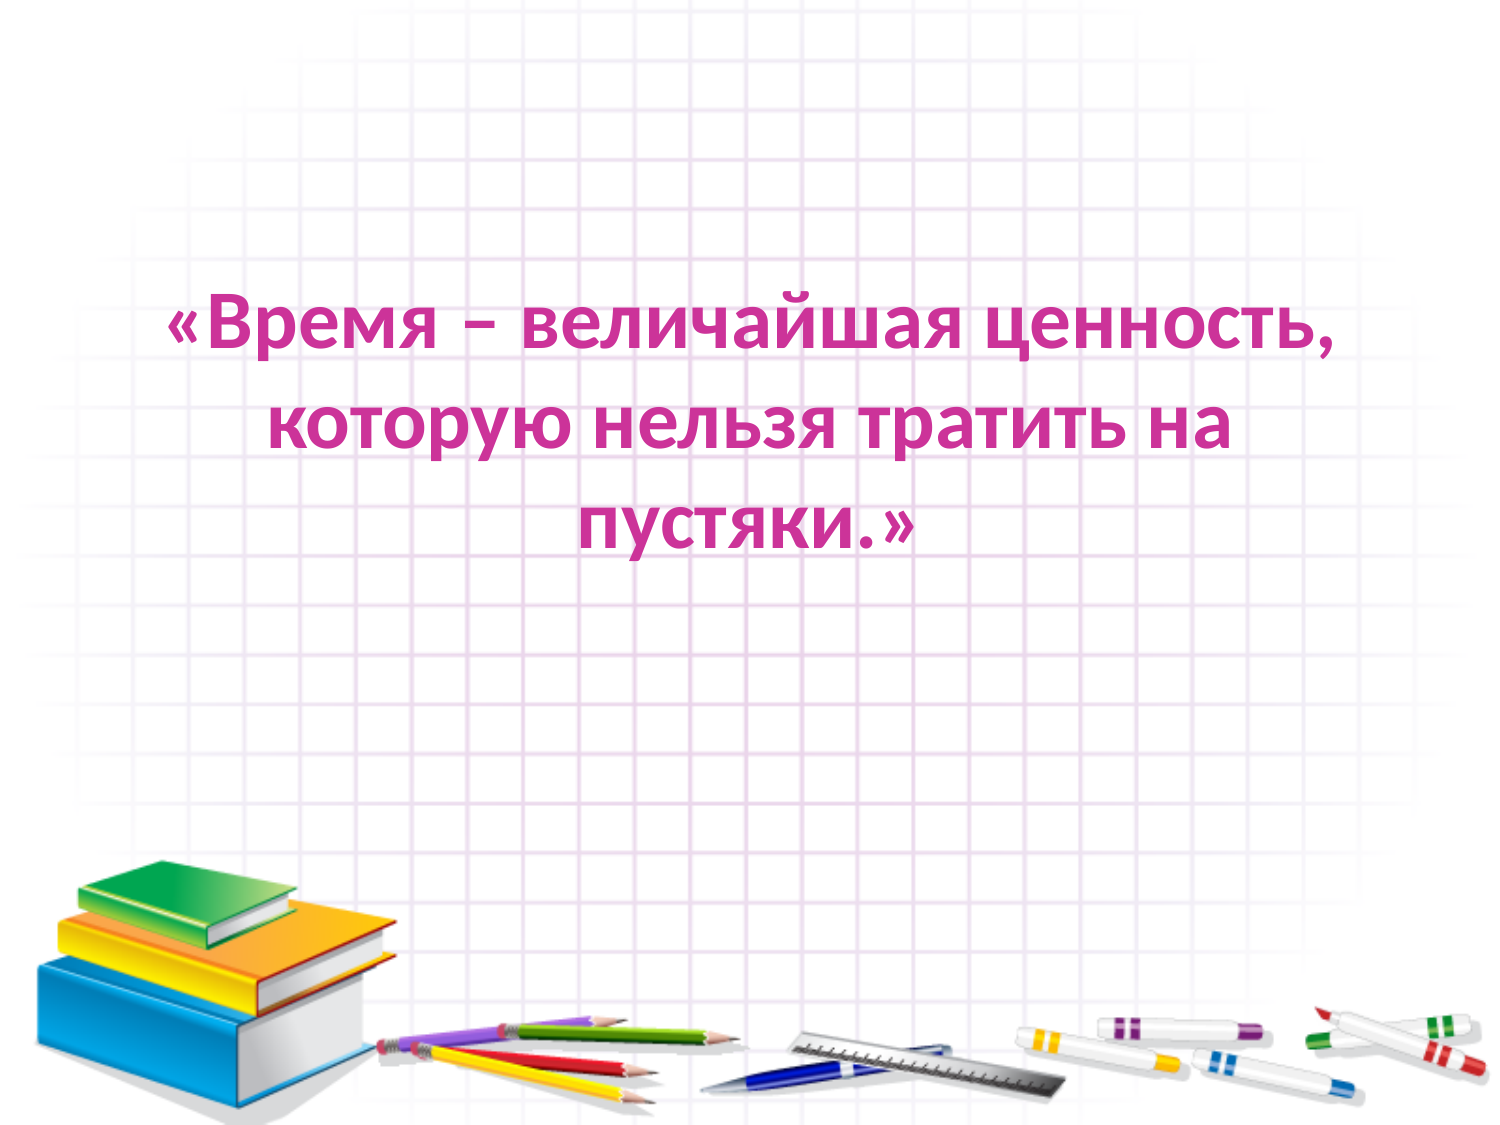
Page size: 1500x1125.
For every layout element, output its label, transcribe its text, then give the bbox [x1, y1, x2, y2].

picture [0, 0, 1500, 1125]
text_box «Время – величайшая ценность, которую нельзя тратить на пустяки.» [93, 257, 1407, 504]
